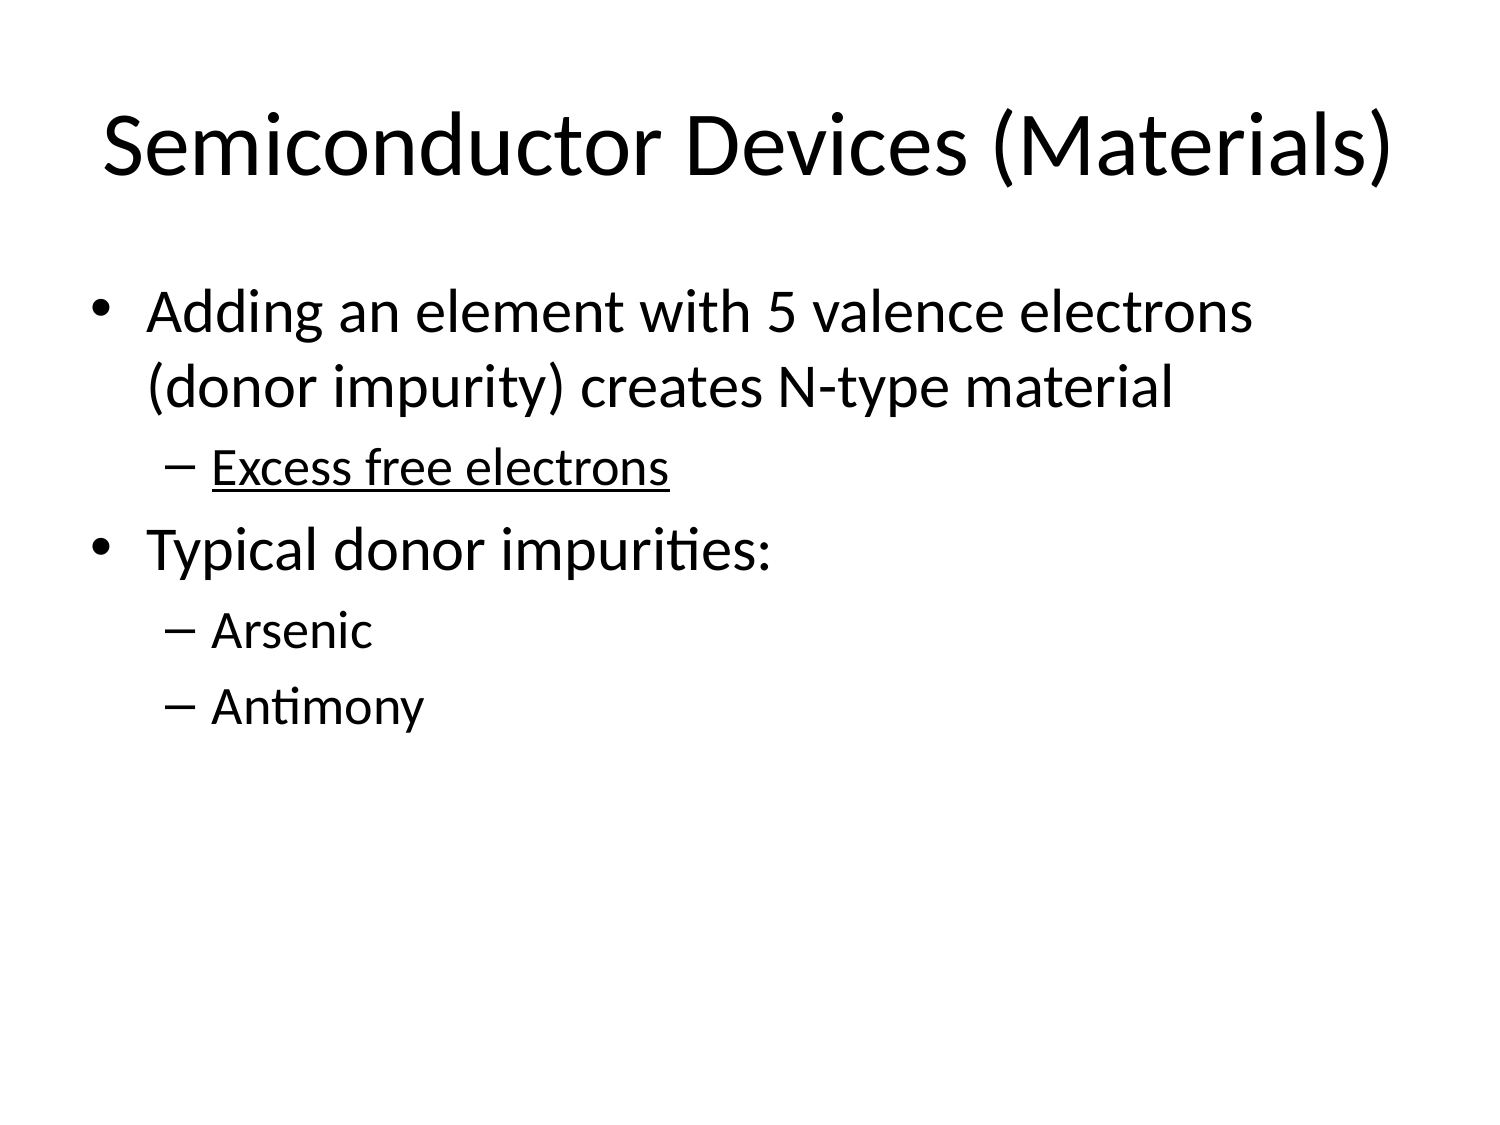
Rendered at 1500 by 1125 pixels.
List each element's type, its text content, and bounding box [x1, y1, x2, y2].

list Adding an element with 5 valence electrons (donor impurity) creates N-type material Excess free electrons Typical donor impurities: Arsenic Antimony [75, 262, 1425, 1005]
title Semiconductor Devices (Materials) [75, 45, 1425, 233]
